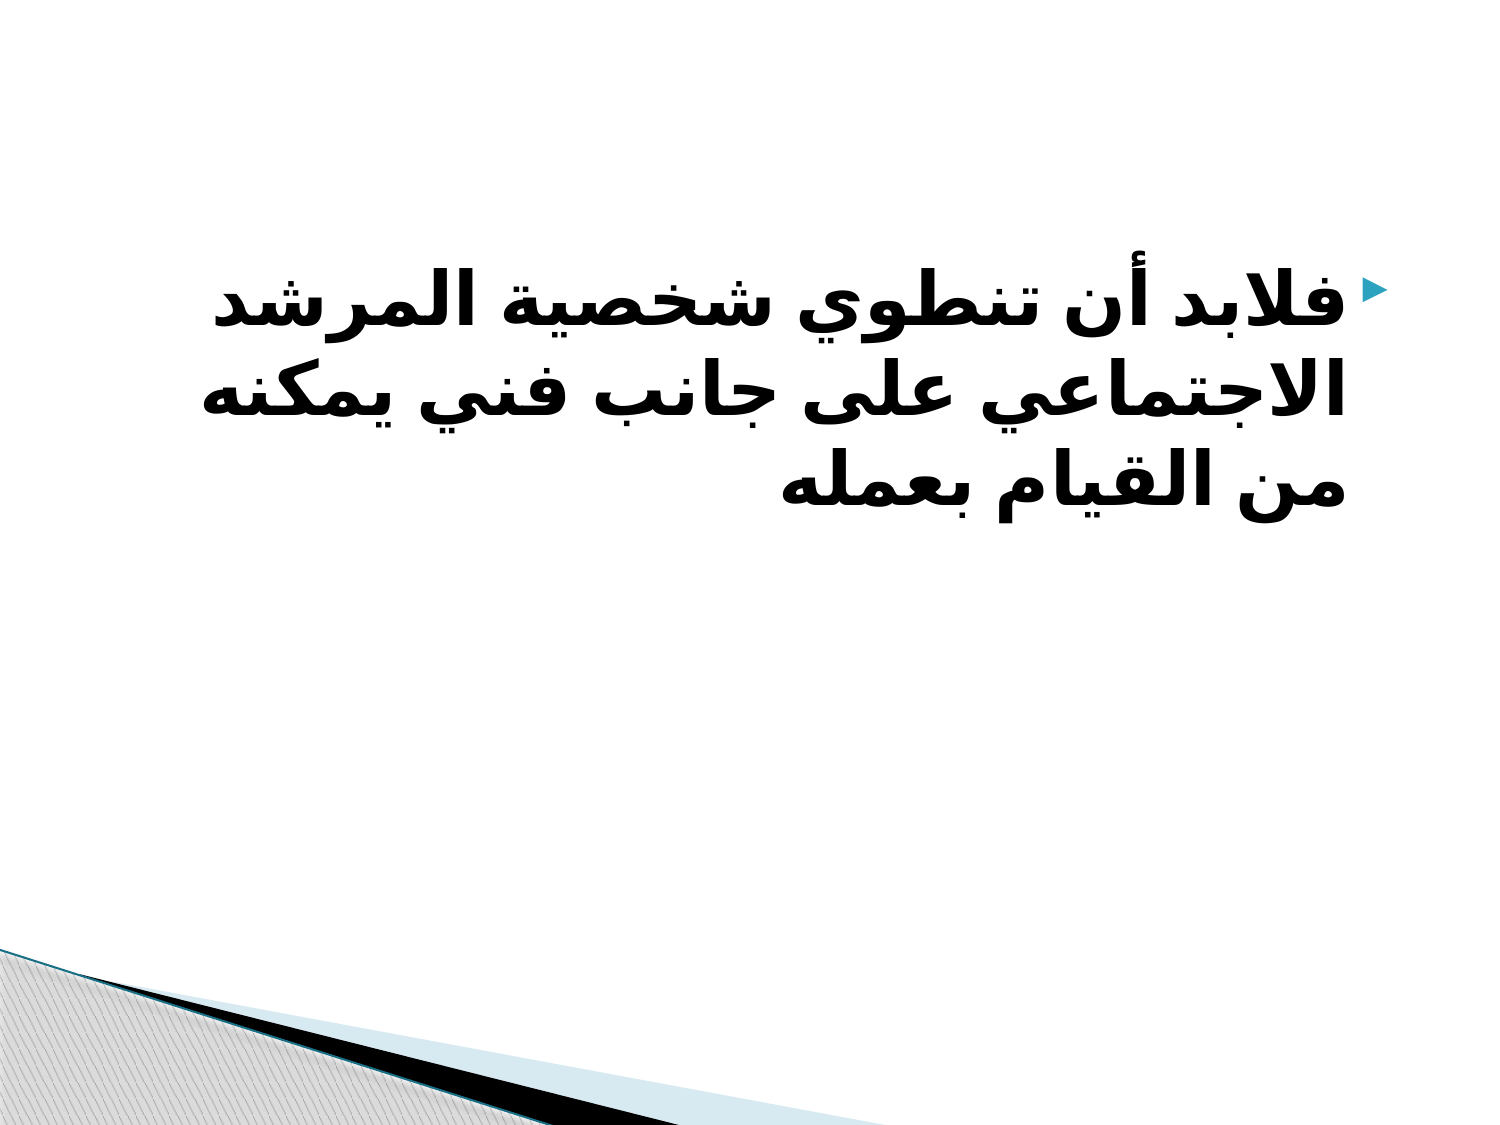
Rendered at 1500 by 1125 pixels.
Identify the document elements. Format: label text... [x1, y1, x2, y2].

list فلابد أن تنطوي شخصية المرشد الاجتماعي على جانب فني يمكنه من القيام بعمله [75, 243, 1425, 986]
